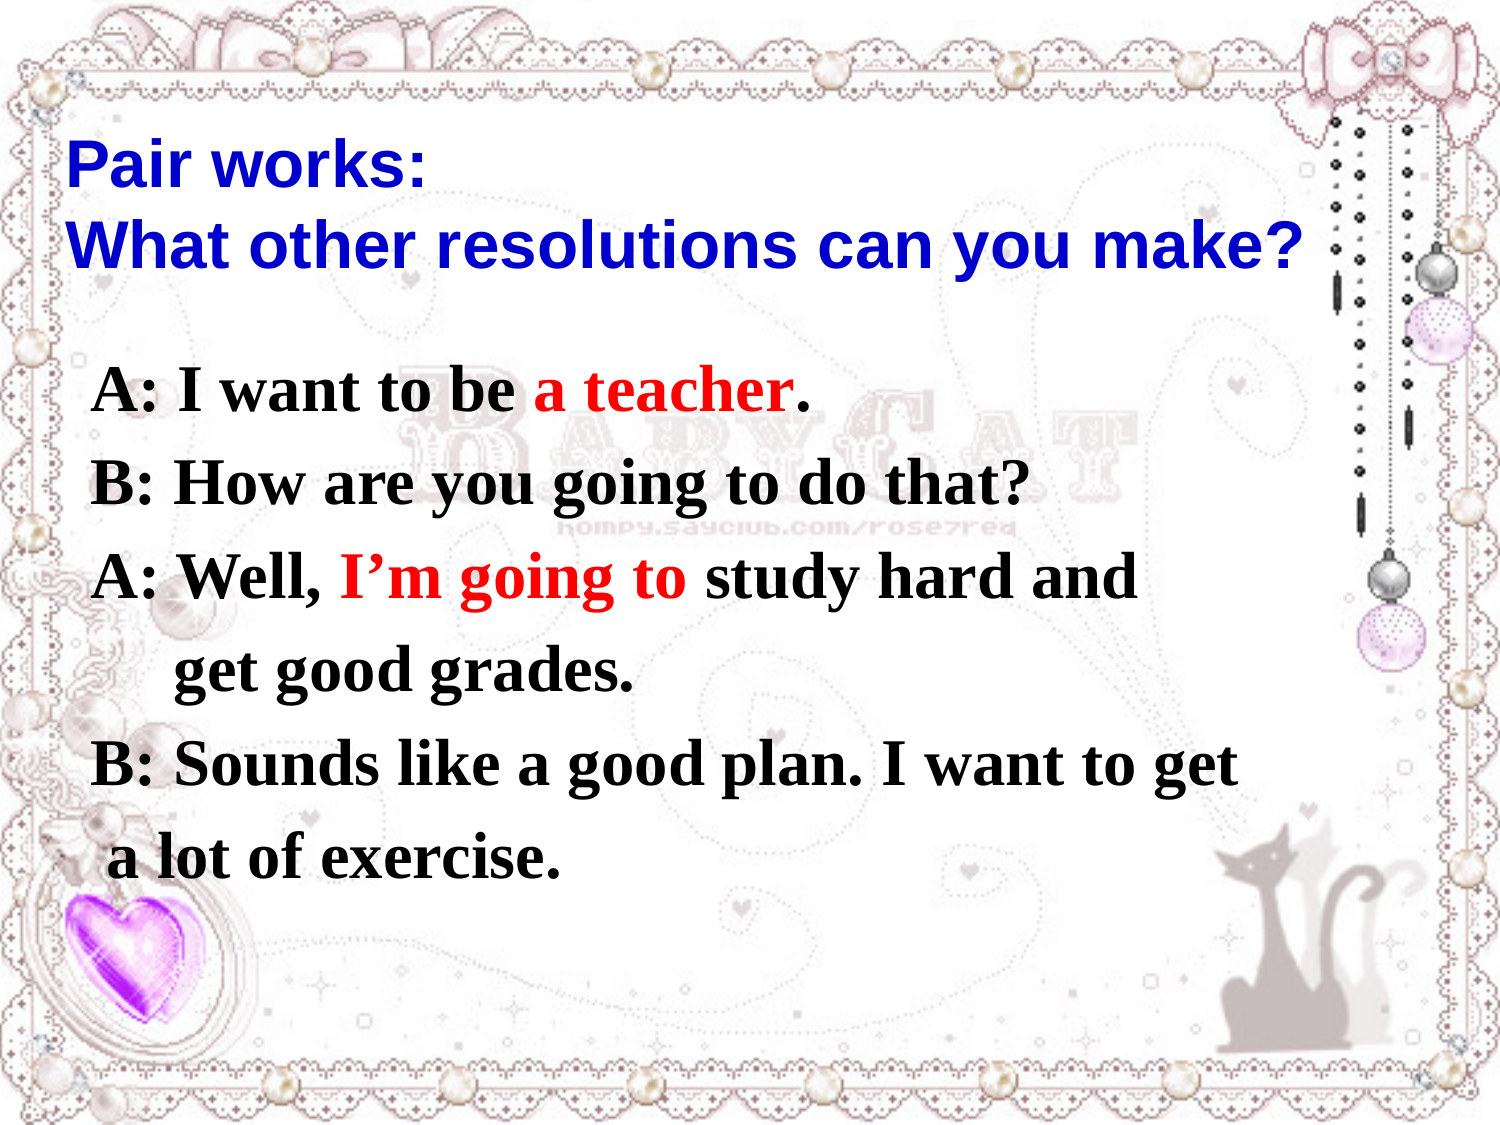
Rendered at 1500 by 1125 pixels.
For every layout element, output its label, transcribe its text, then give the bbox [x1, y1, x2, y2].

title Pair works: What other resolutions can you make? [50, 112, 1500, 290]
list A: I want to be a teacher. B: How are you going to do that? A: Well, I’m going to study hard and get good grades. B: Sounds like a good plan. I want to get a lot of exercise. [75, 337, 1414, 958]
picture [0, 0, 1500, 1125]
